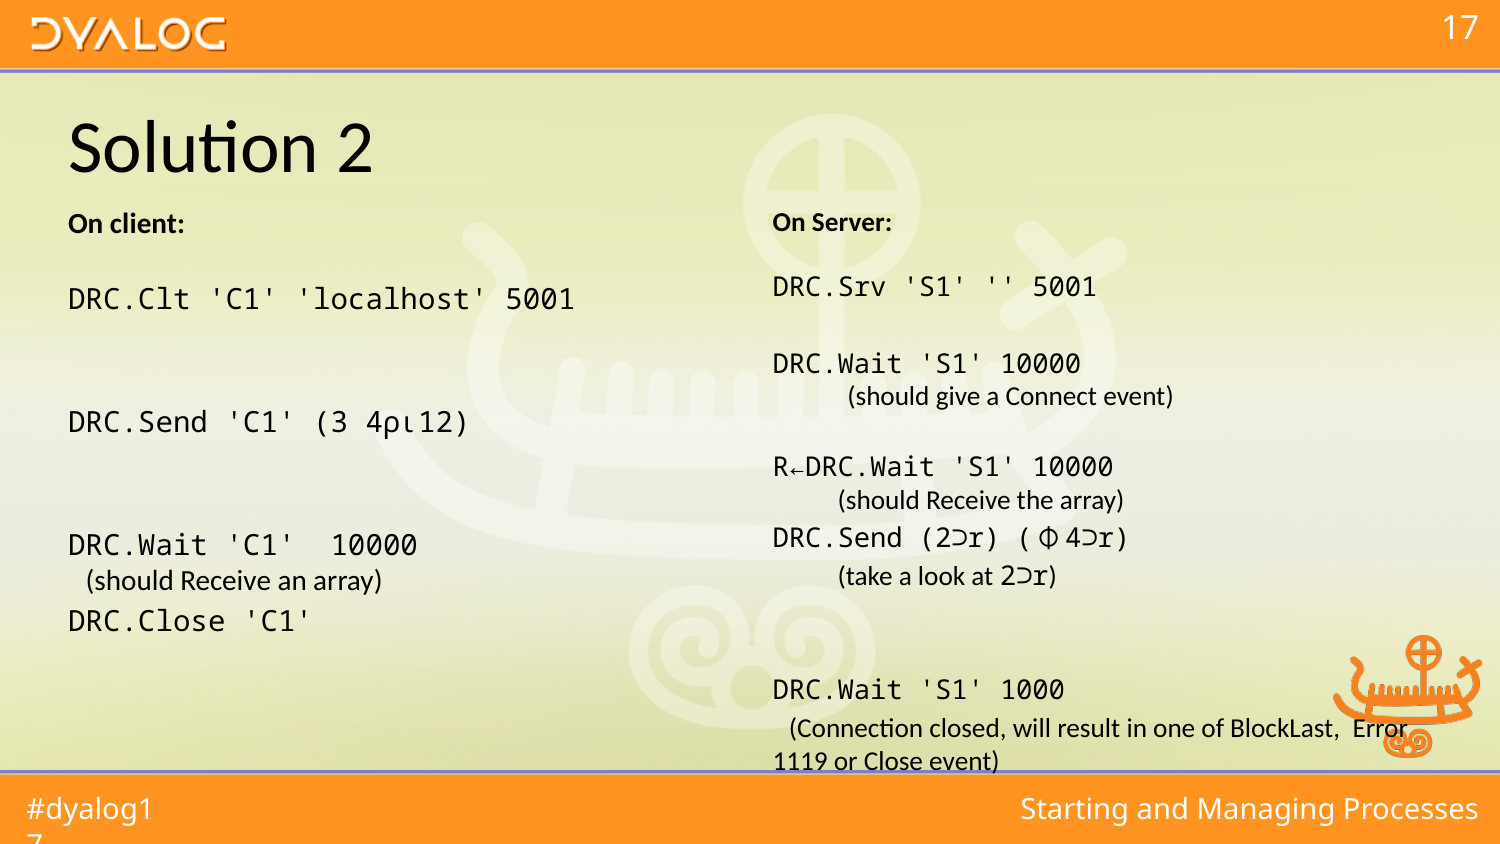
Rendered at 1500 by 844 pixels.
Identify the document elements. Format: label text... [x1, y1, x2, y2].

list On Server: DRC.Srv 'S1' '' 5001 DRC.Wait 'S1' 10000 (should give a Connect event) R←DRC.Wait 'S1' 10000 (should Receive the array) DRC.Send (2⊃r) (⌽4⊃r) (take a look at 2⊃r) DRC.Wait 'S1' 1000 (Connection closed, will result in one of BlockLast, Error 1119 or Close event) [757, 196, 1425, 784]
list On client: DRC.Clt 'C1' 'localhost' 5001 DRC.Send 'C1' (3 4⍴⍳12) DRC.Wait 'C1' 10000 (should Receive an array) DRC.Close 'C1' [53, 196, 721, 754]
title Solution 2 [53, 94, 1425, 192]
picture [0, 0, 1500, 844]
